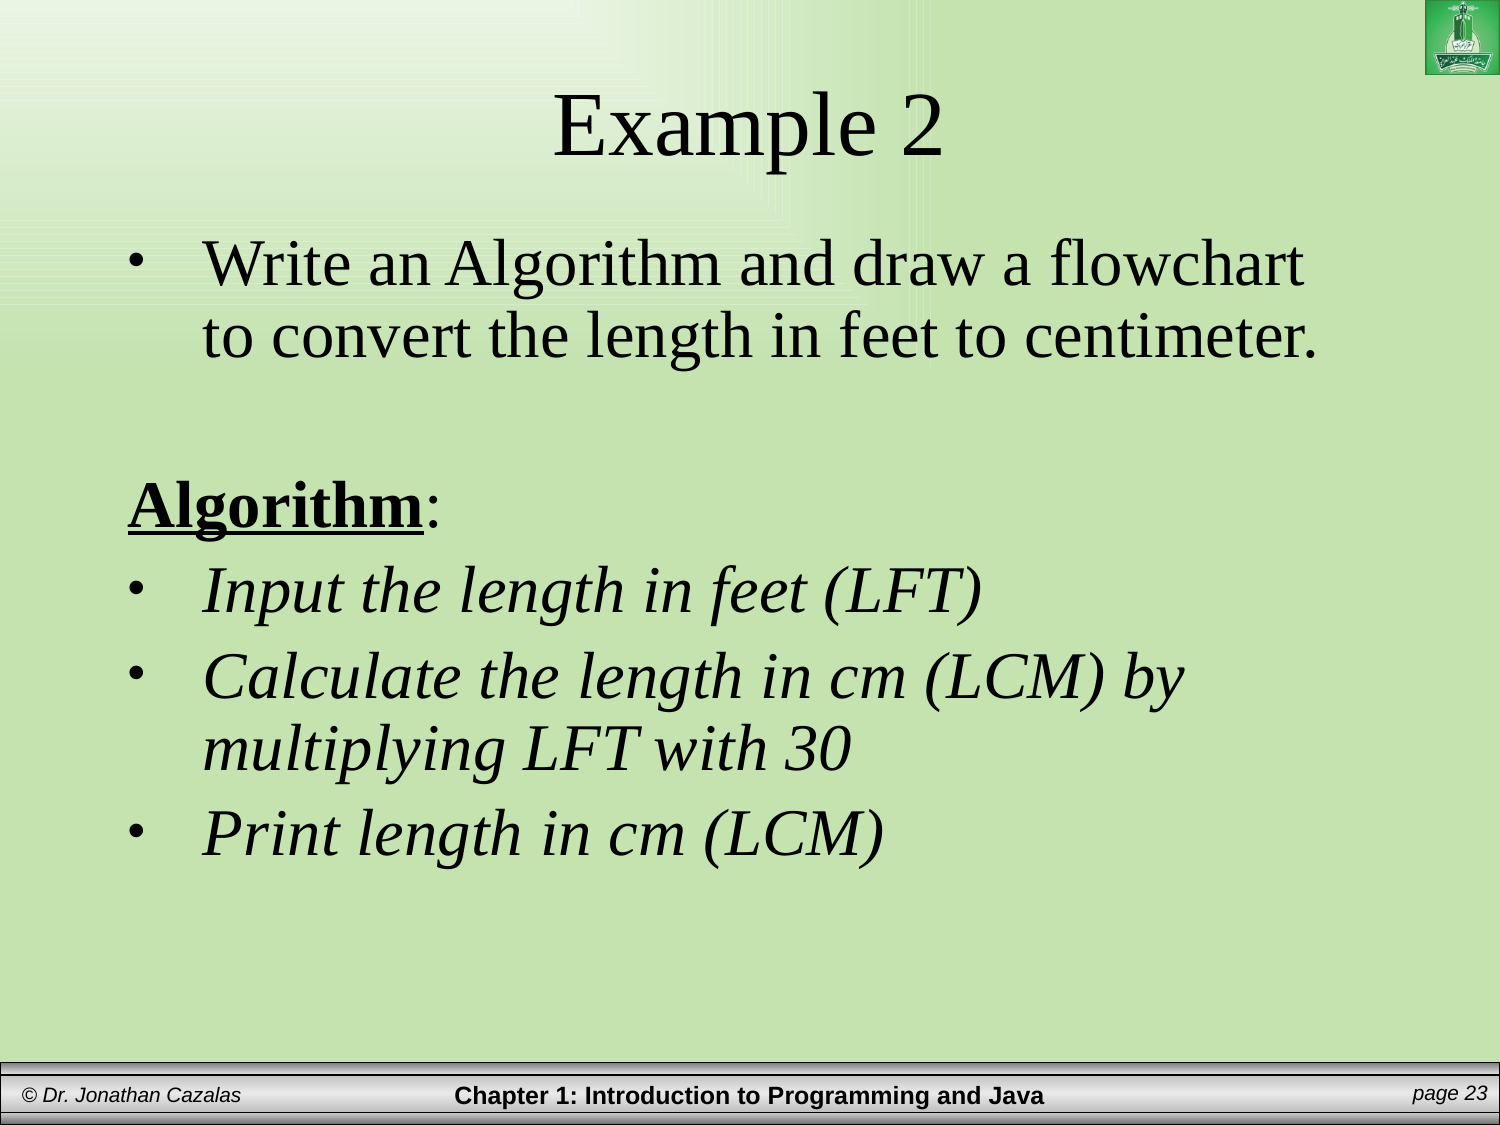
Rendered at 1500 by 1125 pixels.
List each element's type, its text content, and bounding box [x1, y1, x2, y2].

list Write an Algorithm and draw a flowchart to convert the length in feet to centimeter. Algorithm: Input the length in feet (LFT) Calculate the length in cm (LCM) by multiplying LFT with 30 Print length in cm (LCM) [112, 220, 1388, 947]
title Example 2 [112, 26, 1388, 211]
picture [1425, 0, 1500, 75]
